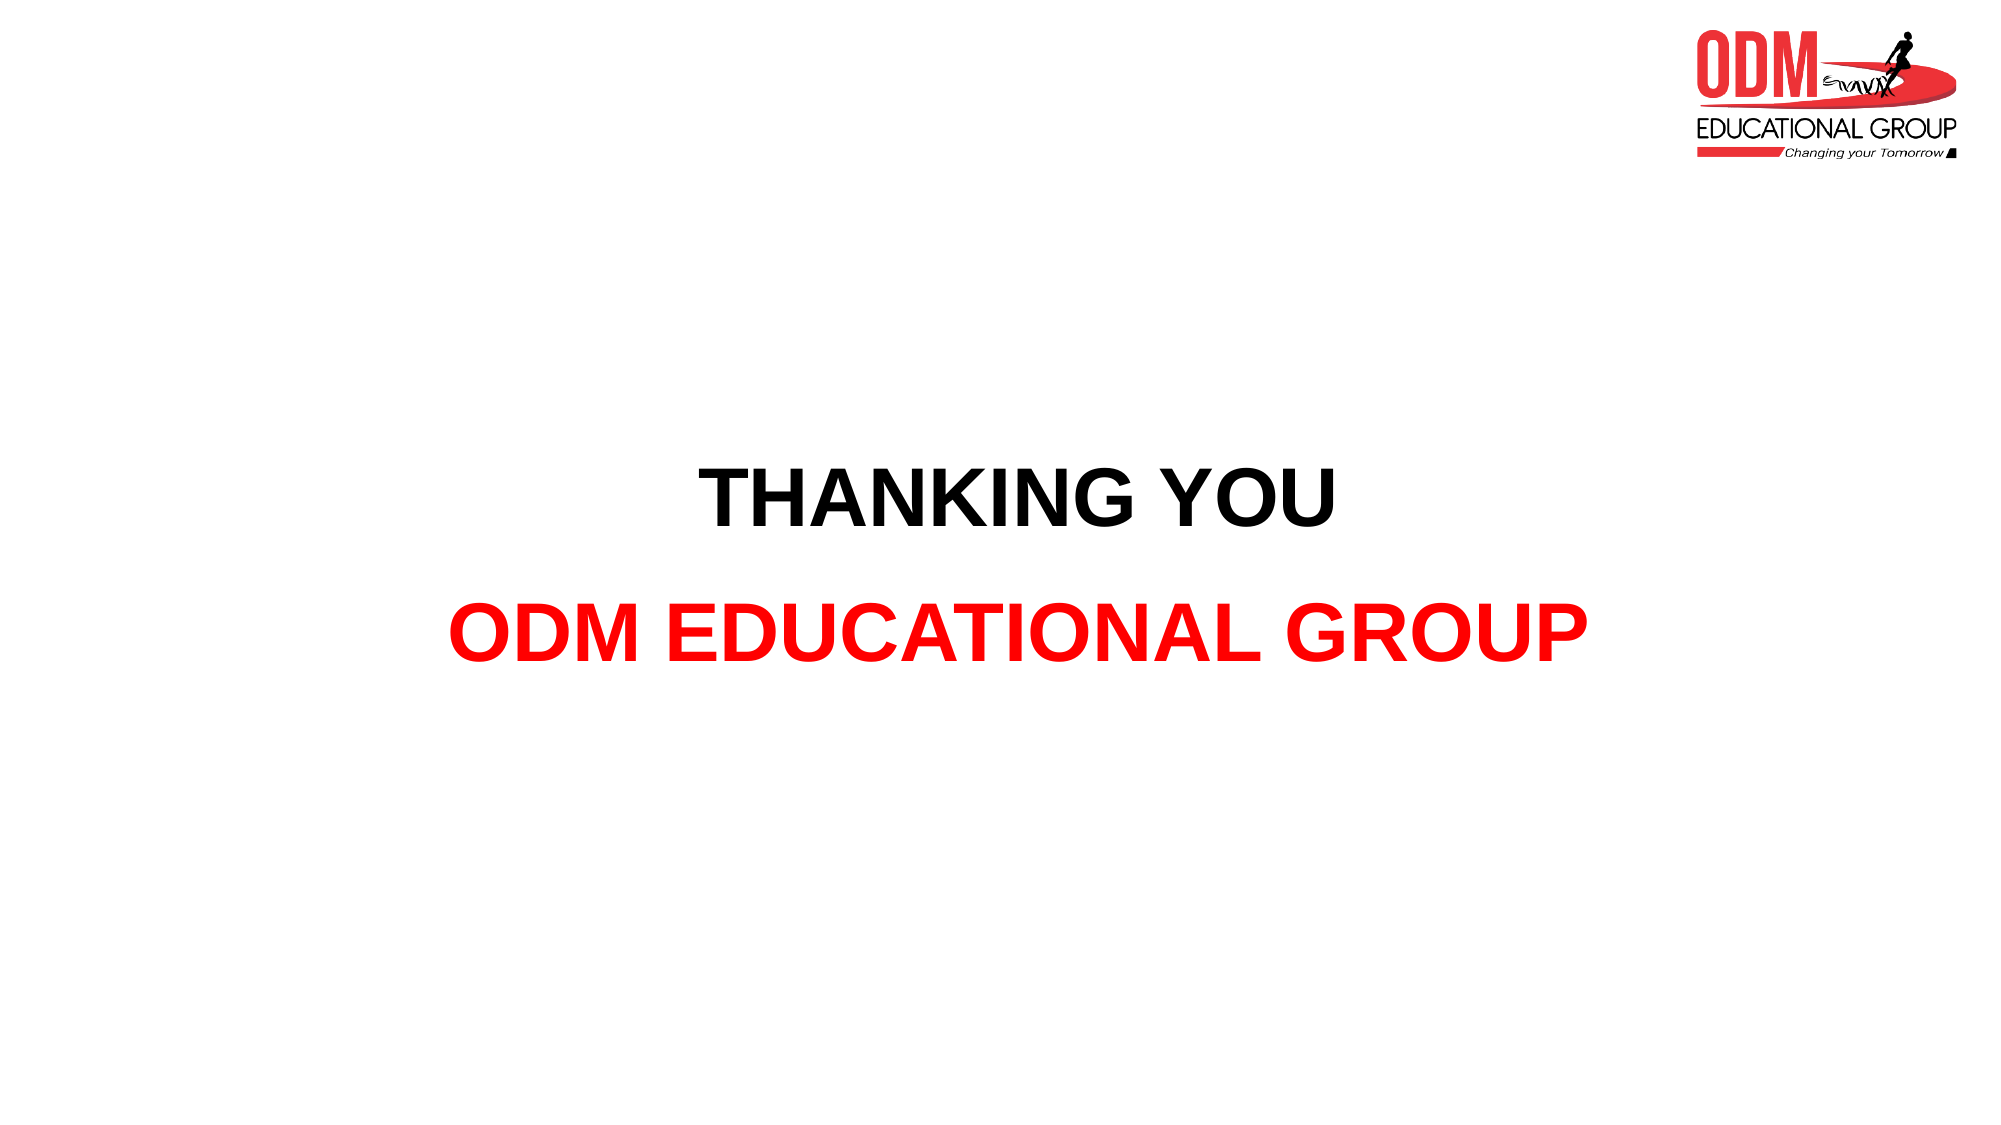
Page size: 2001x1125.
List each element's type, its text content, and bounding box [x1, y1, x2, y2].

list THANKING YOU ODM EDUCATIONAL GROUP [137, 299, 1863, 1014]
text_box [1697, 30, 1957, 159]
